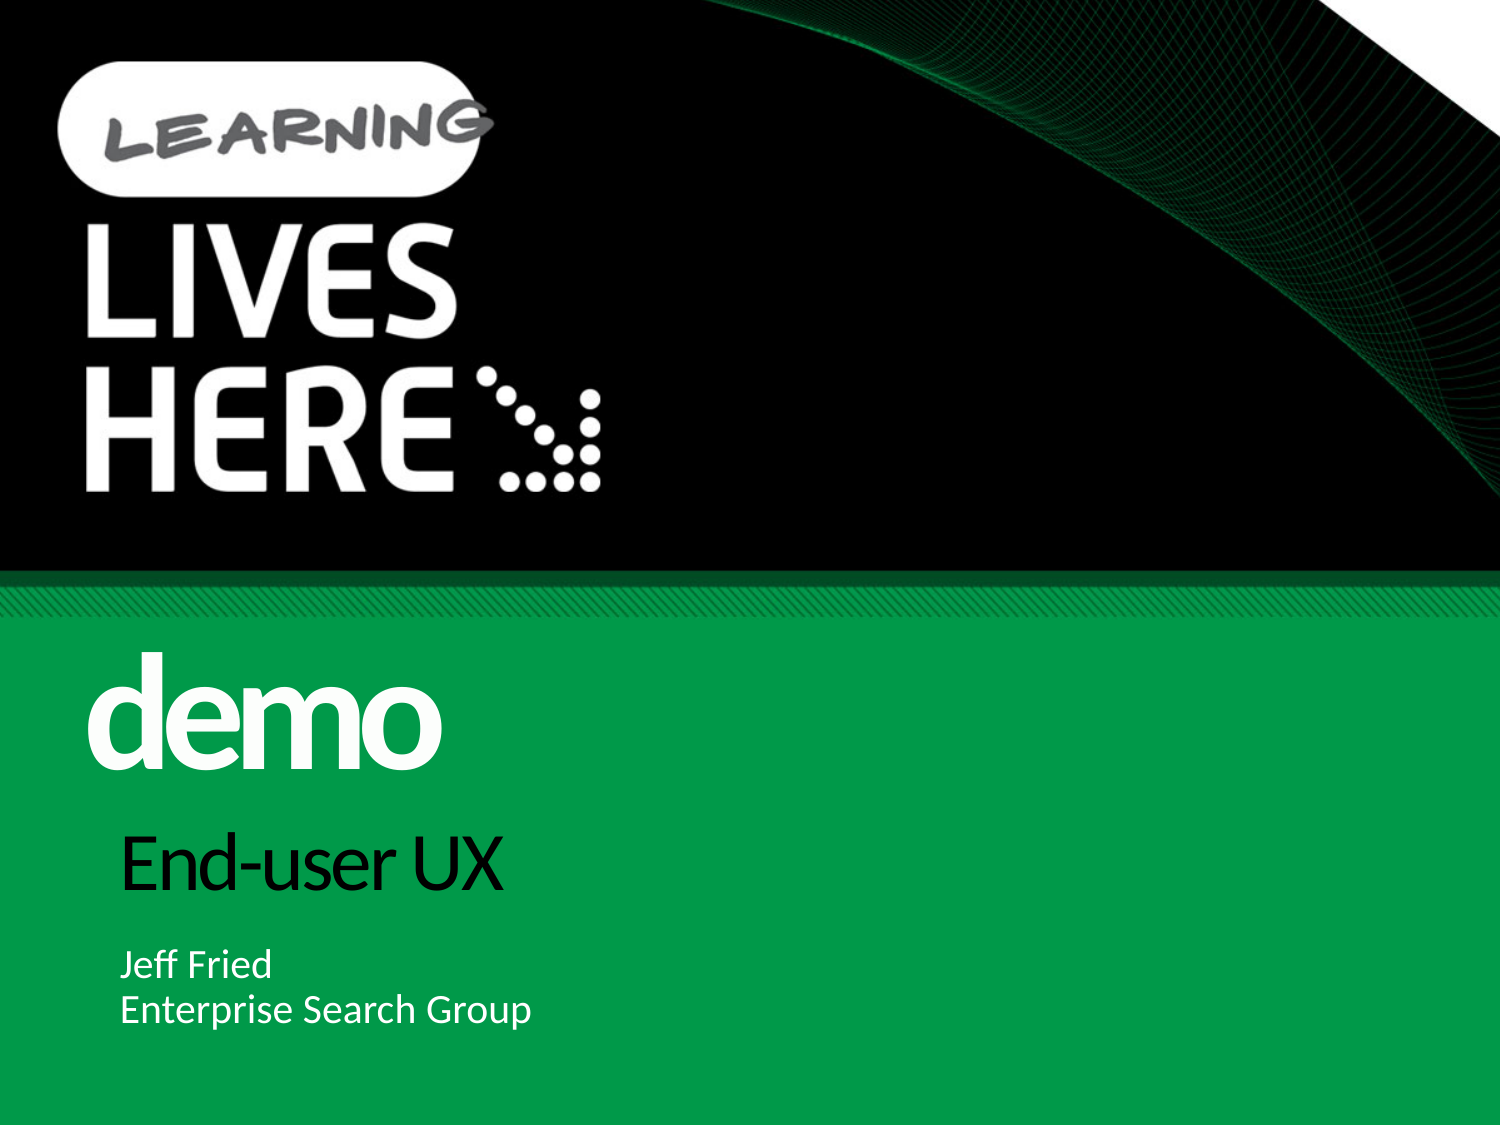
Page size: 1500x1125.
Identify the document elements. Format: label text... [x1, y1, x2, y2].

list demo [83, 625, 1344, 800]
title End-user UX [119, 818, 1375, 943]
subtitle Jeff Fried Enterprise Search Group [119, 942, 1236, 1019]
picture [0, 0, 1500, 1125]
